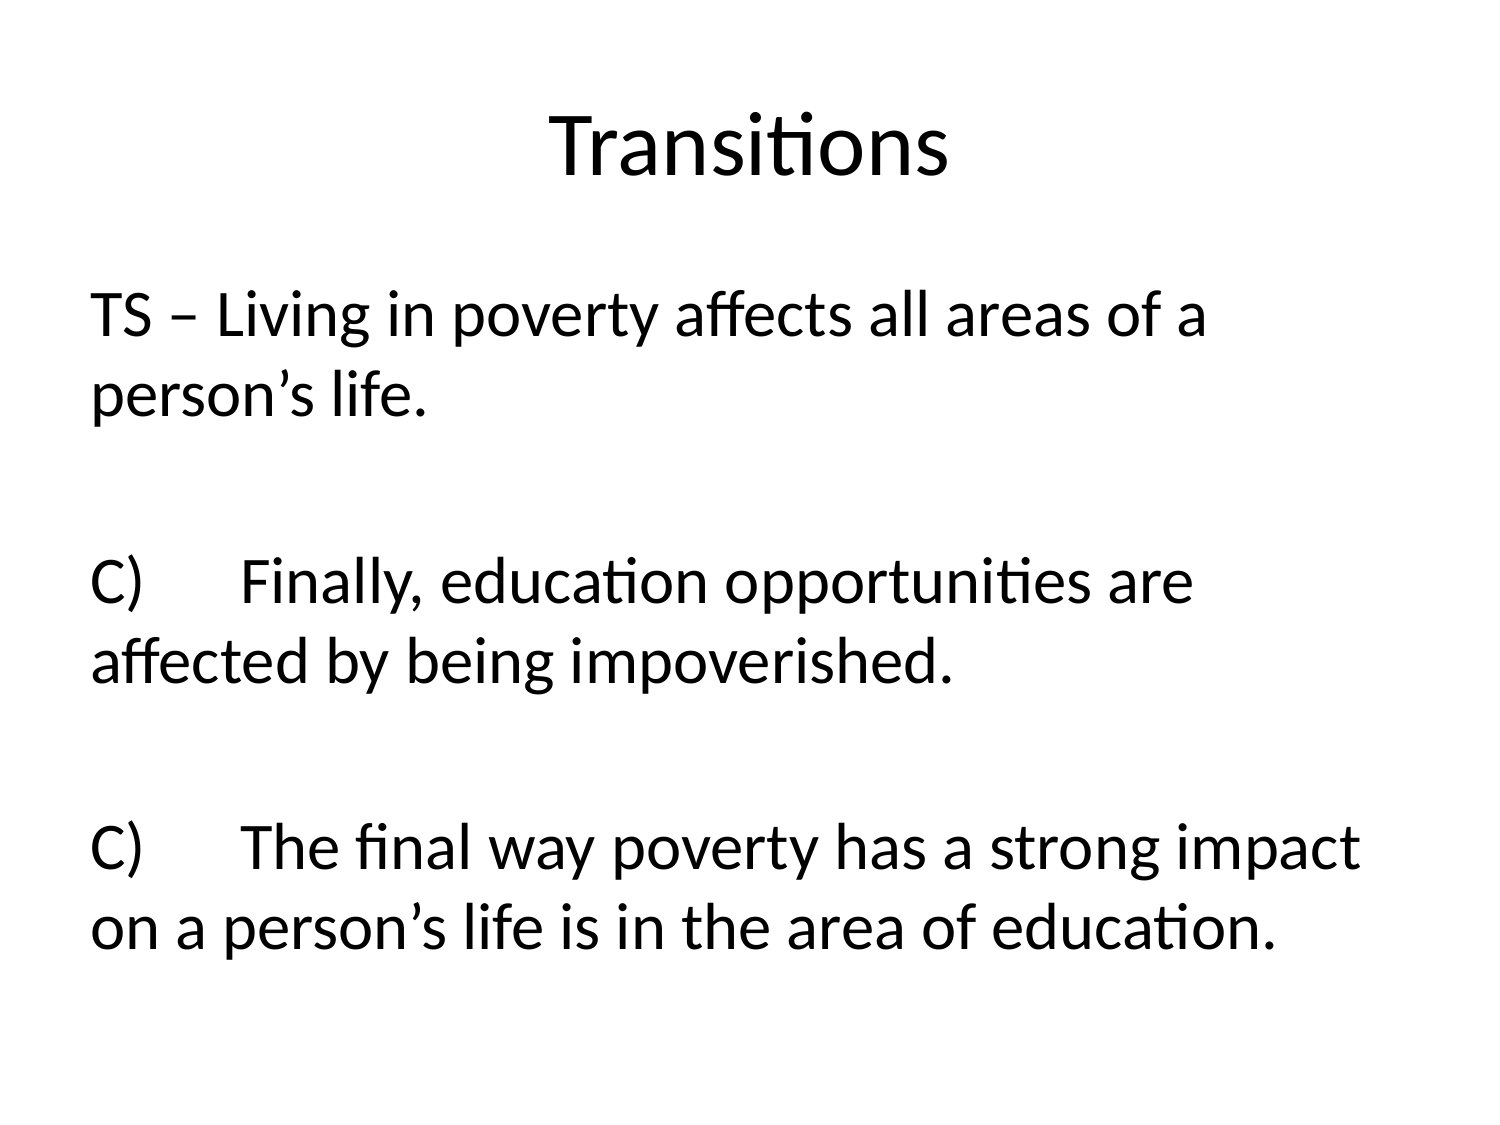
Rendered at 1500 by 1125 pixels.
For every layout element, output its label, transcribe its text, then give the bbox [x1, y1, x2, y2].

title Transitions [75, 45, 1425, 233]
list TS – Living in poverty affects all areas of a person’s life. C) Finally, education opportunities are affected by being impoverished. C) The final way poverty has a strong impact on a person’s life is in the area of education. [75, 262, 1425, 1005]
